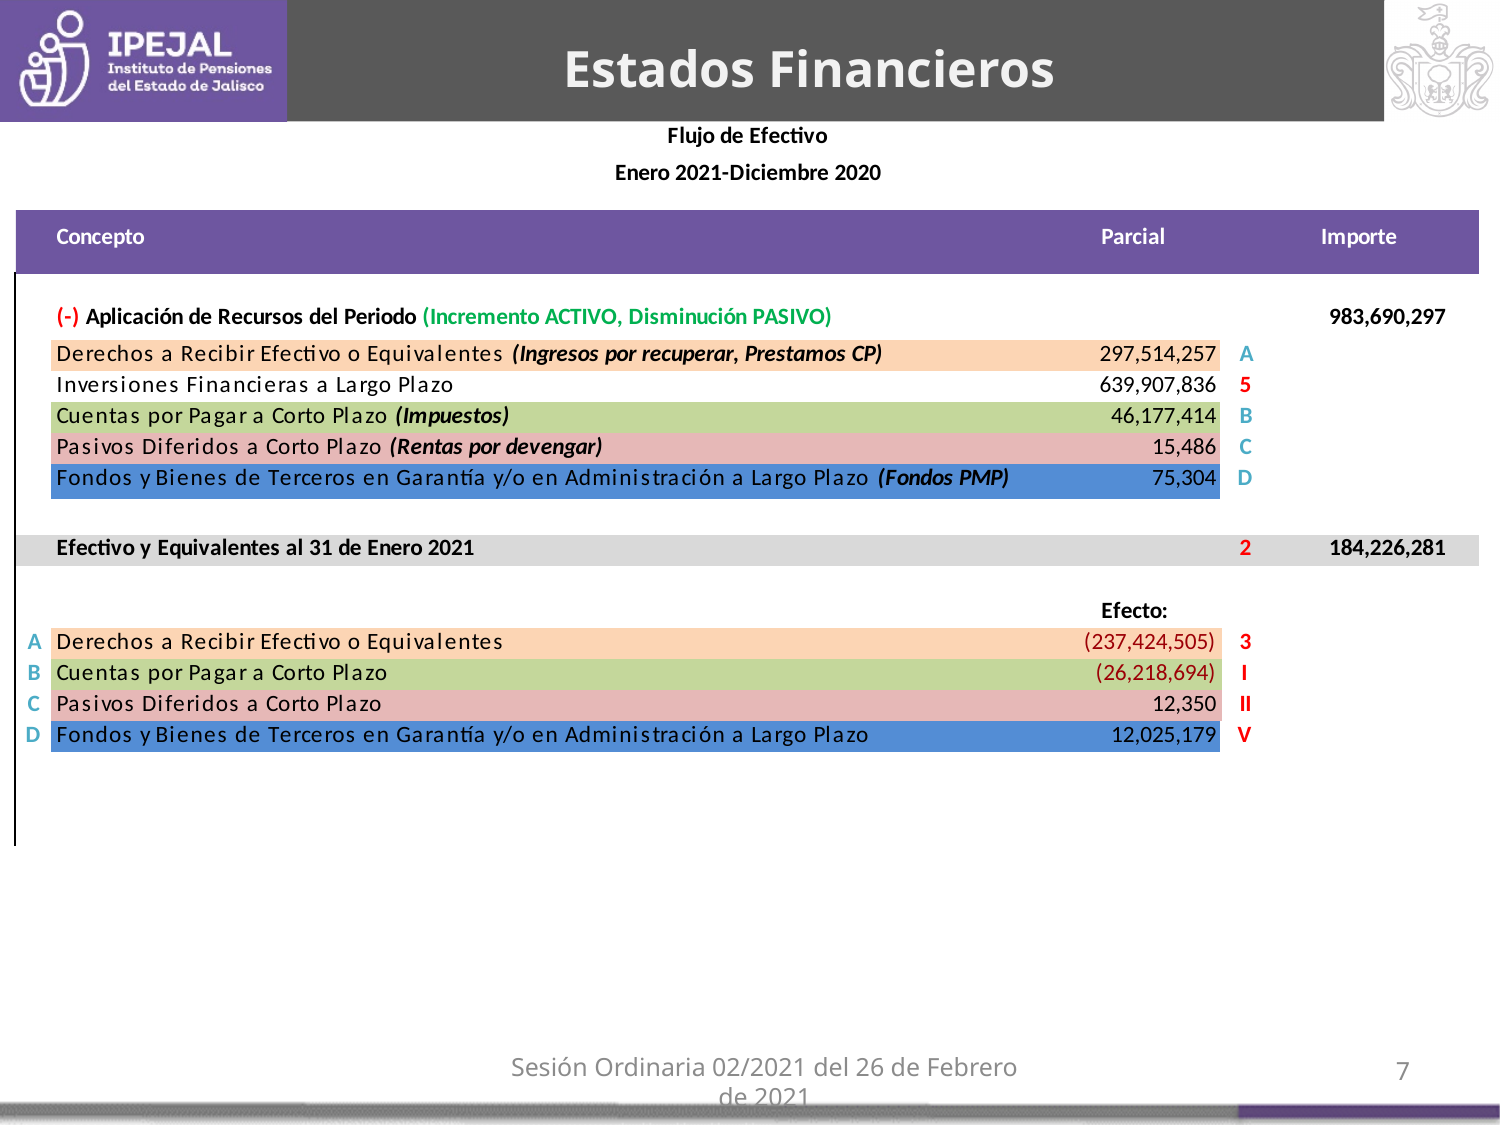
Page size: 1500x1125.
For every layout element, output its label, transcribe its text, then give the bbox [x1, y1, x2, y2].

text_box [13, 116, 1481, 848]
picture [0, 0, 288, 122]
picture [0, 1096, 1500, 1125]
title Estados Financieros [285, 30, 1360, 116]
slide_number 6 [1074, 1042, 1425, 1103]
text_box Sesión Ordinaria 02/2021 del 26 de Febrero de 2021 [483, 1051, 1046, 1112]
